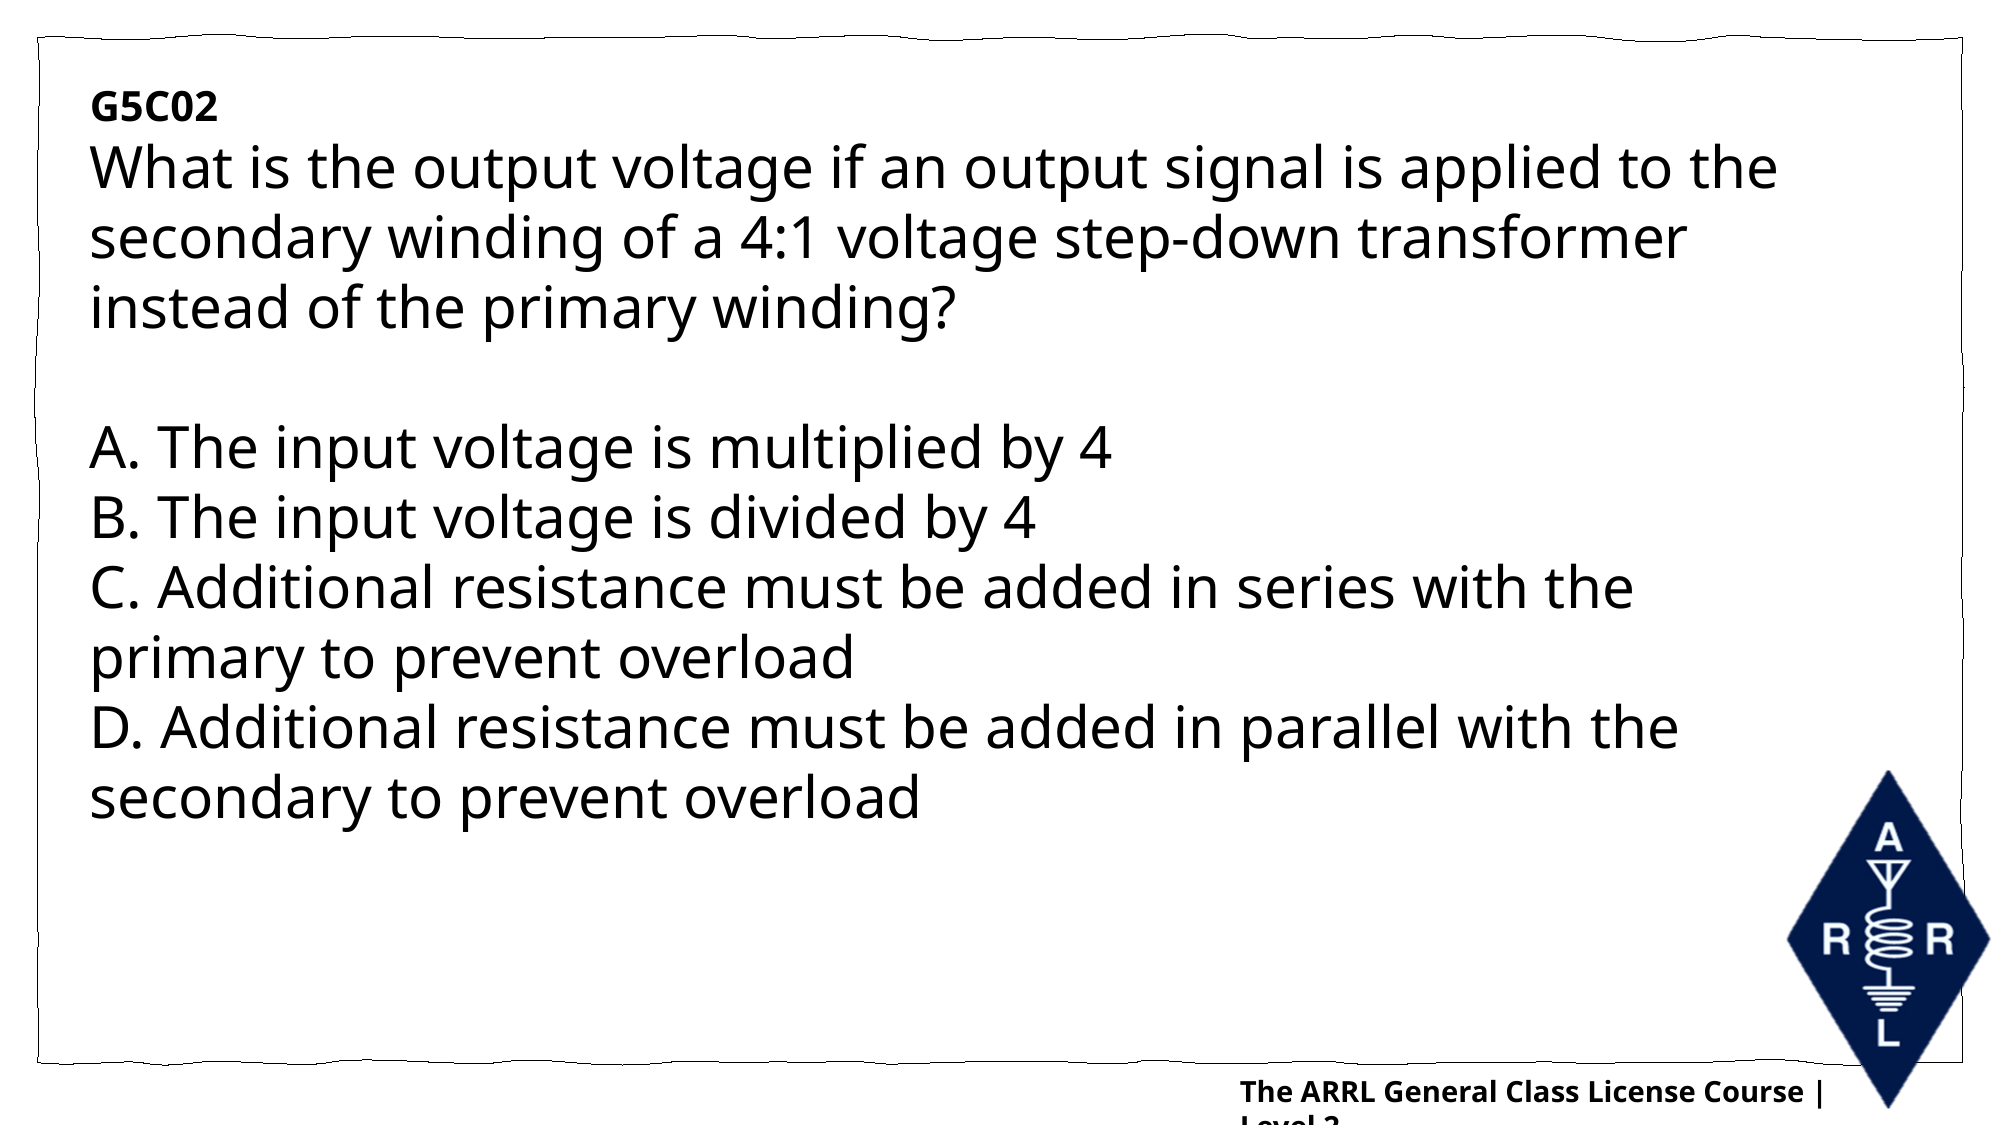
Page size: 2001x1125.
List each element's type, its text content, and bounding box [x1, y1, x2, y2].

text_box G5C02 What is the output voltage if an output signal is applied to the secondary winding of a 4:1 voltage step-down transformer instead of the primary winding? A. The input voltage is multiplied by 4 B. The input voltage is divided by 4 C. Additional resistance must be added in series with the primary to prevent overload D. Additional resistance must be added in parallel with the secondary to prevent overload [75, 72, 1850, 838]
picture [1773, 752, 1999, 1125]
